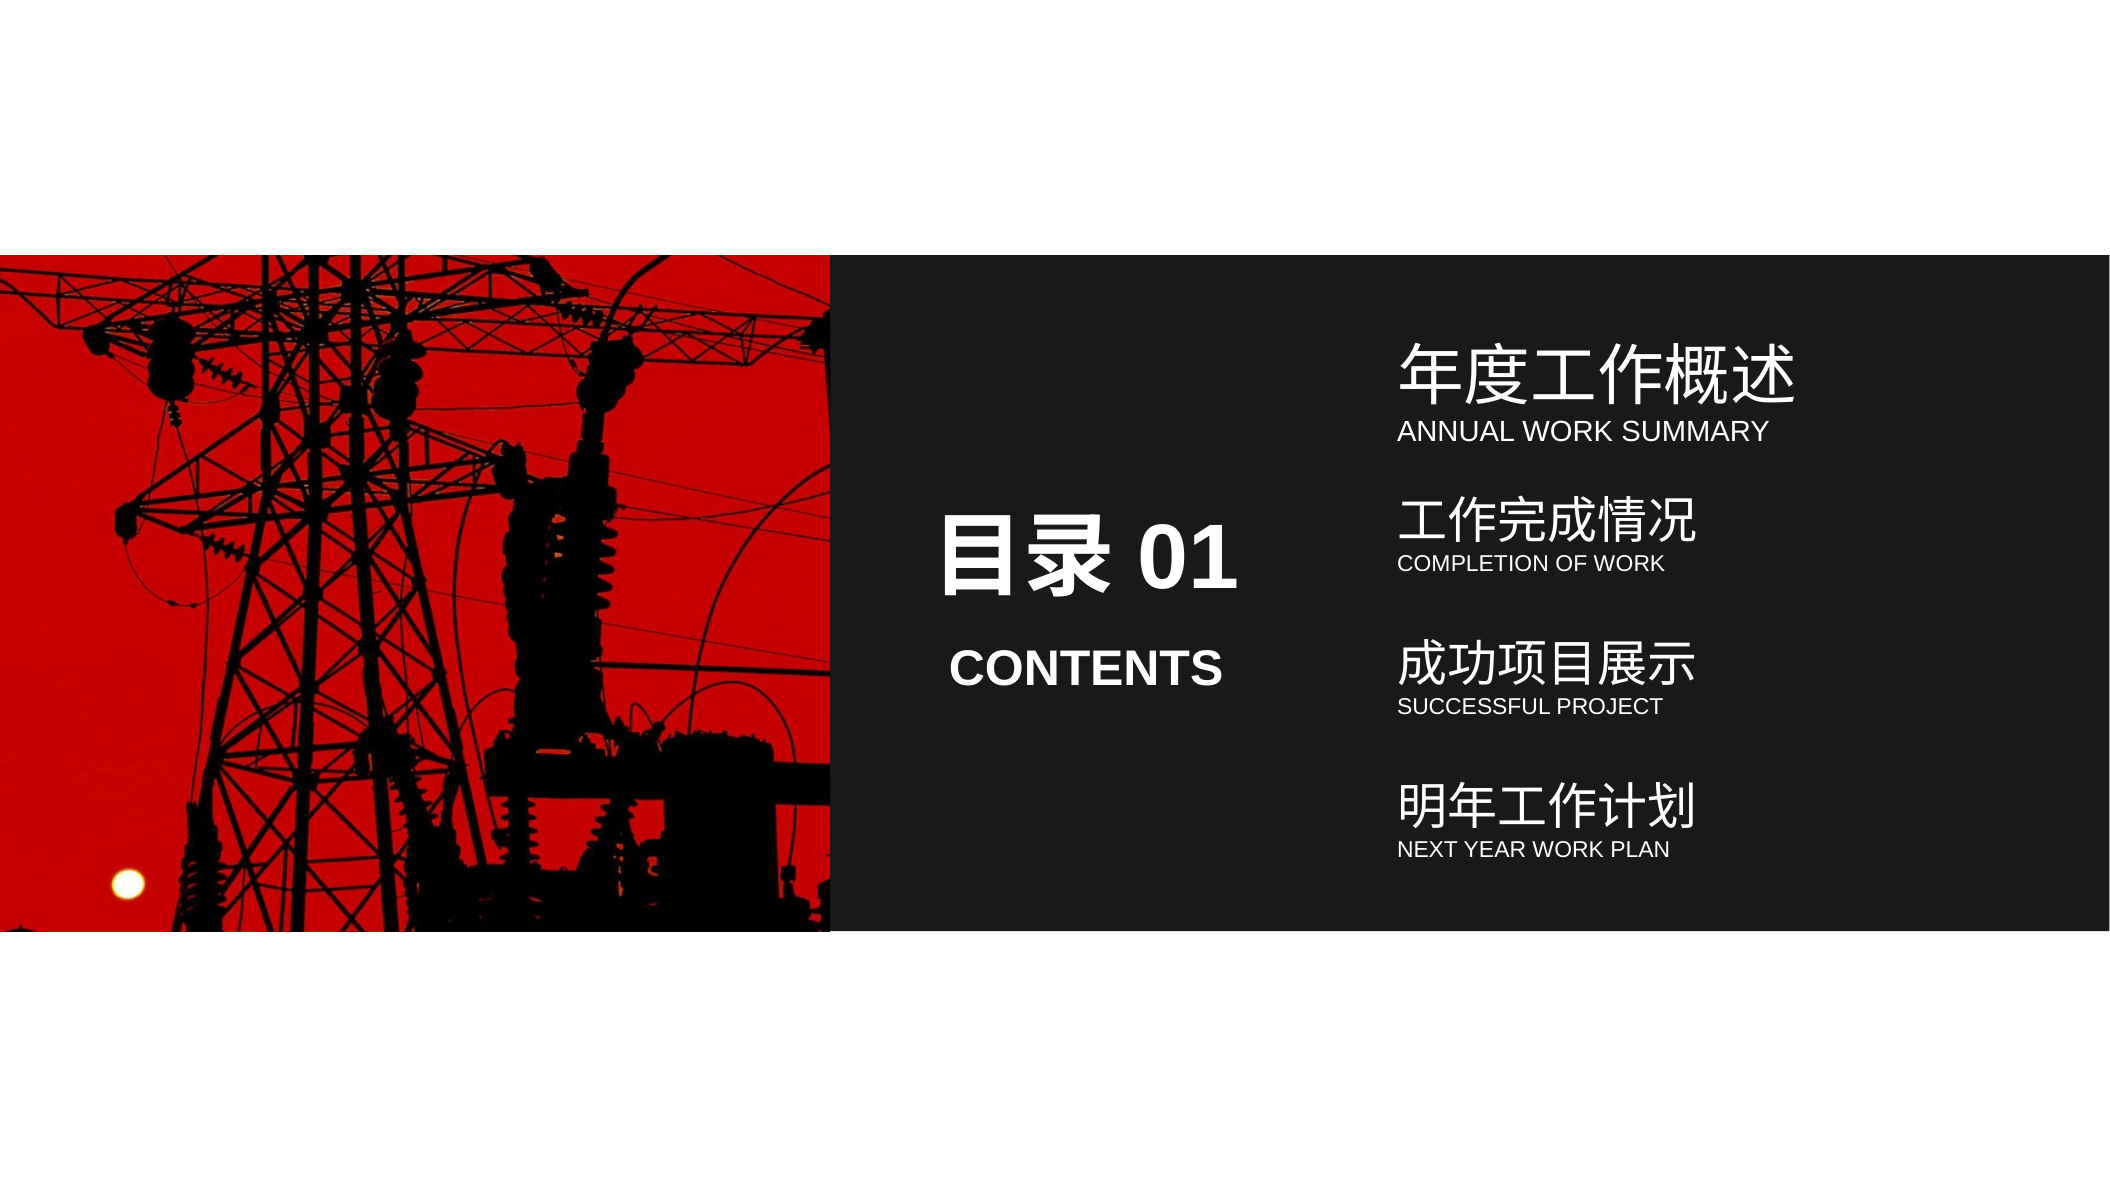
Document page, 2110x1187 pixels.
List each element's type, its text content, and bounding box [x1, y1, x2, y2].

text_box [0, 254, 831, 932]
text_box [831, 254, 2110, 932]
text_box CONTENTS [909, 635, 1263, 696]
text_box 目录01 [921, 496, 1251, 608]
